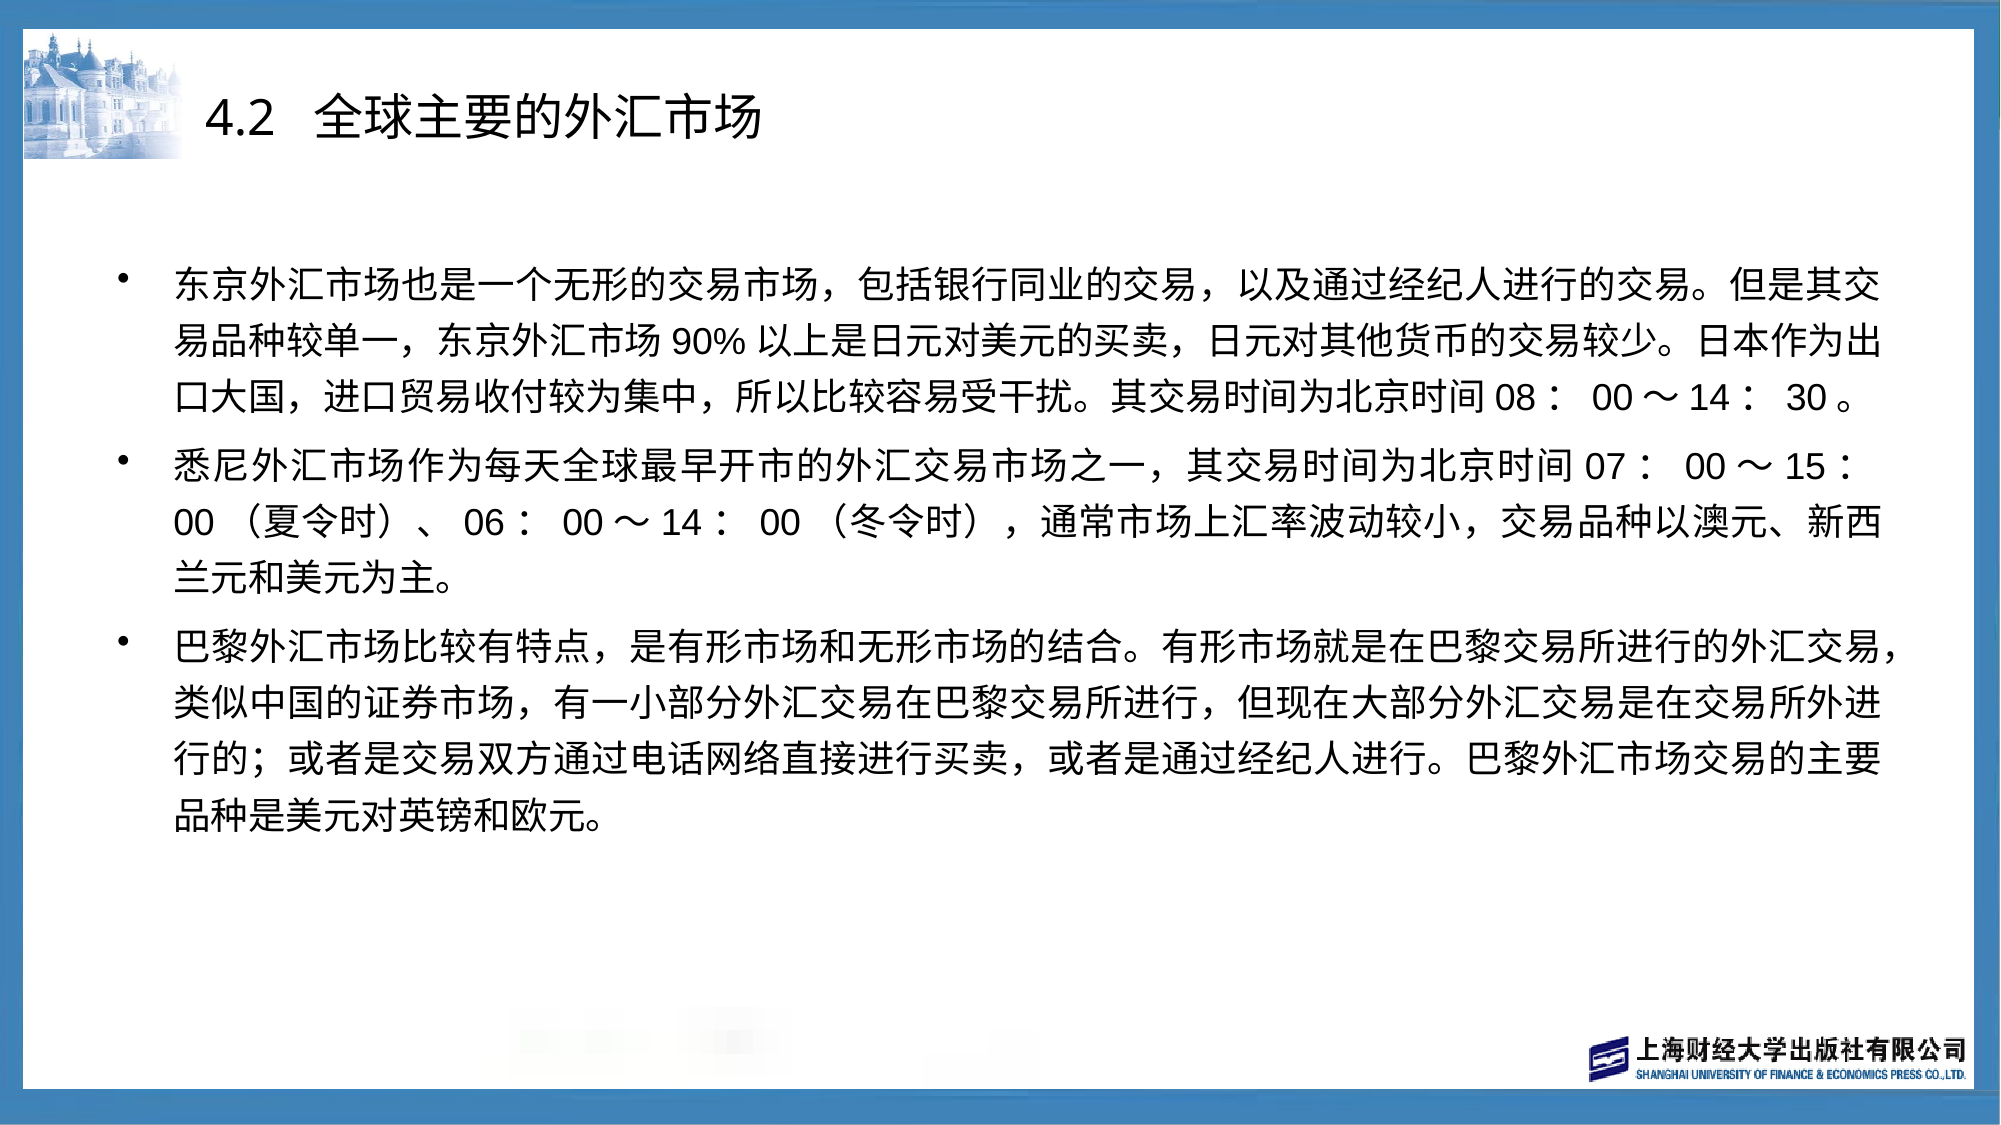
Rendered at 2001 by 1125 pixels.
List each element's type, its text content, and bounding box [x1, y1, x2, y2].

list 东京外汇市场也是一个无形的交易市场，包括银行同业的交易，以及通过经纪人进行的交易。但是其交易品种较单一，东京外汇市场90%以上是日元对美元的买卖，日元对其他货币的交易较少。日本作为出口大国，进口贸易收付较为集中，所以比较容易受干扰。其交易时间为北京时间08：00～14：30。 悉尼外汇市场作为每天全球最早开市的外汇交易市场之一，其交易时间为北京时间07：00～15：00（夏令时）、06：00～14：00（冬令时），通常市场上汇率波动较小，交易品种以澳元、新西兰元和美元为主。 巴黎外汇市场比较有特点，是有形市场和无形市场的结合。有形市场就是在巴黎交易所进行的外汇交易，类似中国的证券市场，有一小部分外汇交易在巴黎交易所进行，但现在大部分外汇交易是在交易所外进行的；或者是交易双方通过电话网络直接进行买卖，或者是通过经纪人进行。巴黎外汇市场交易的主要品种是美元对英镑和欧元。 [102, 241, 1898, 1065]
picture [0, 0, 2001, 1125]
title 4.2 全球主要的外汇市场 [190, 64, 1547, 168]
